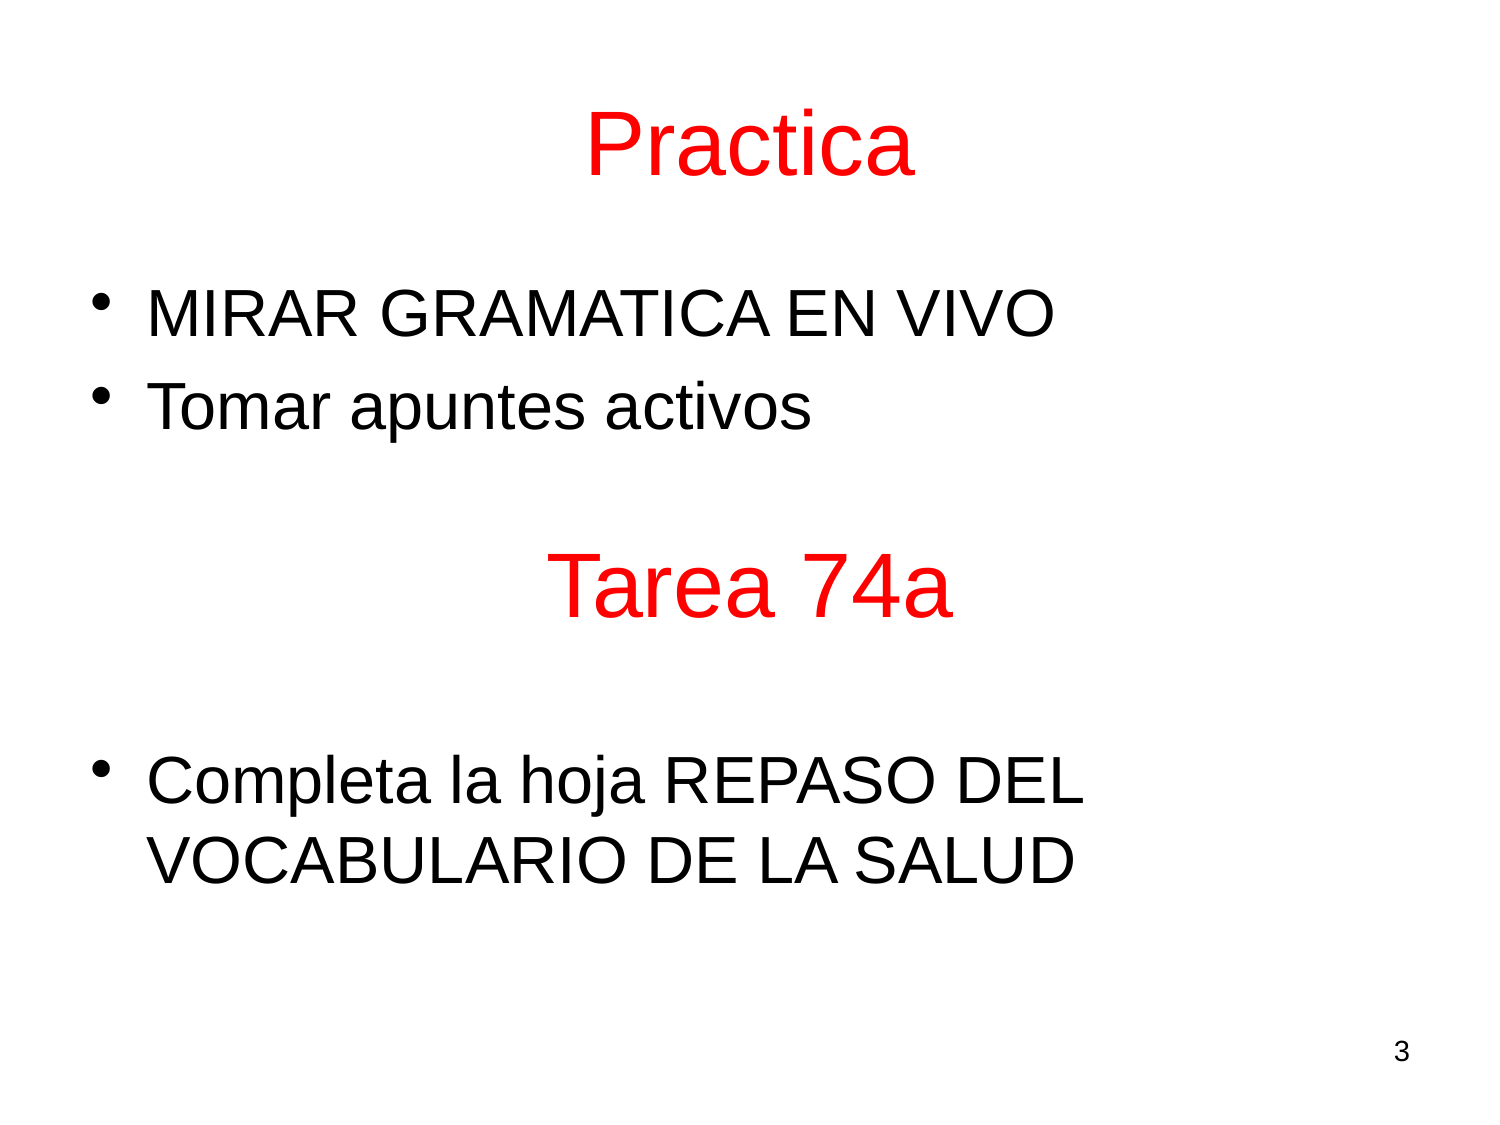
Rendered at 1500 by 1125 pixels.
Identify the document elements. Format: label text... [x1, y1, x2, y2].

slide_number 3 [1074, 1024, 1425, 1103]
list MIRAR GRAMATICA EN VIVO Tomar apuntes activos Completa la hoja REPASO DEL VOCABULARIO DE LA SALUD [75, 675, 1425, 1005]
title Practica [75, 45, 1425, 233]
list MIRAR GRAMATICA EN VIVO Tomar apuntes activos Completa la hoja REPASO DEL VOCABULARIO DE LA SALUD [75, 262, 1425, 487]
text_box Tarea 74a [74, 487, 1425, 675]
